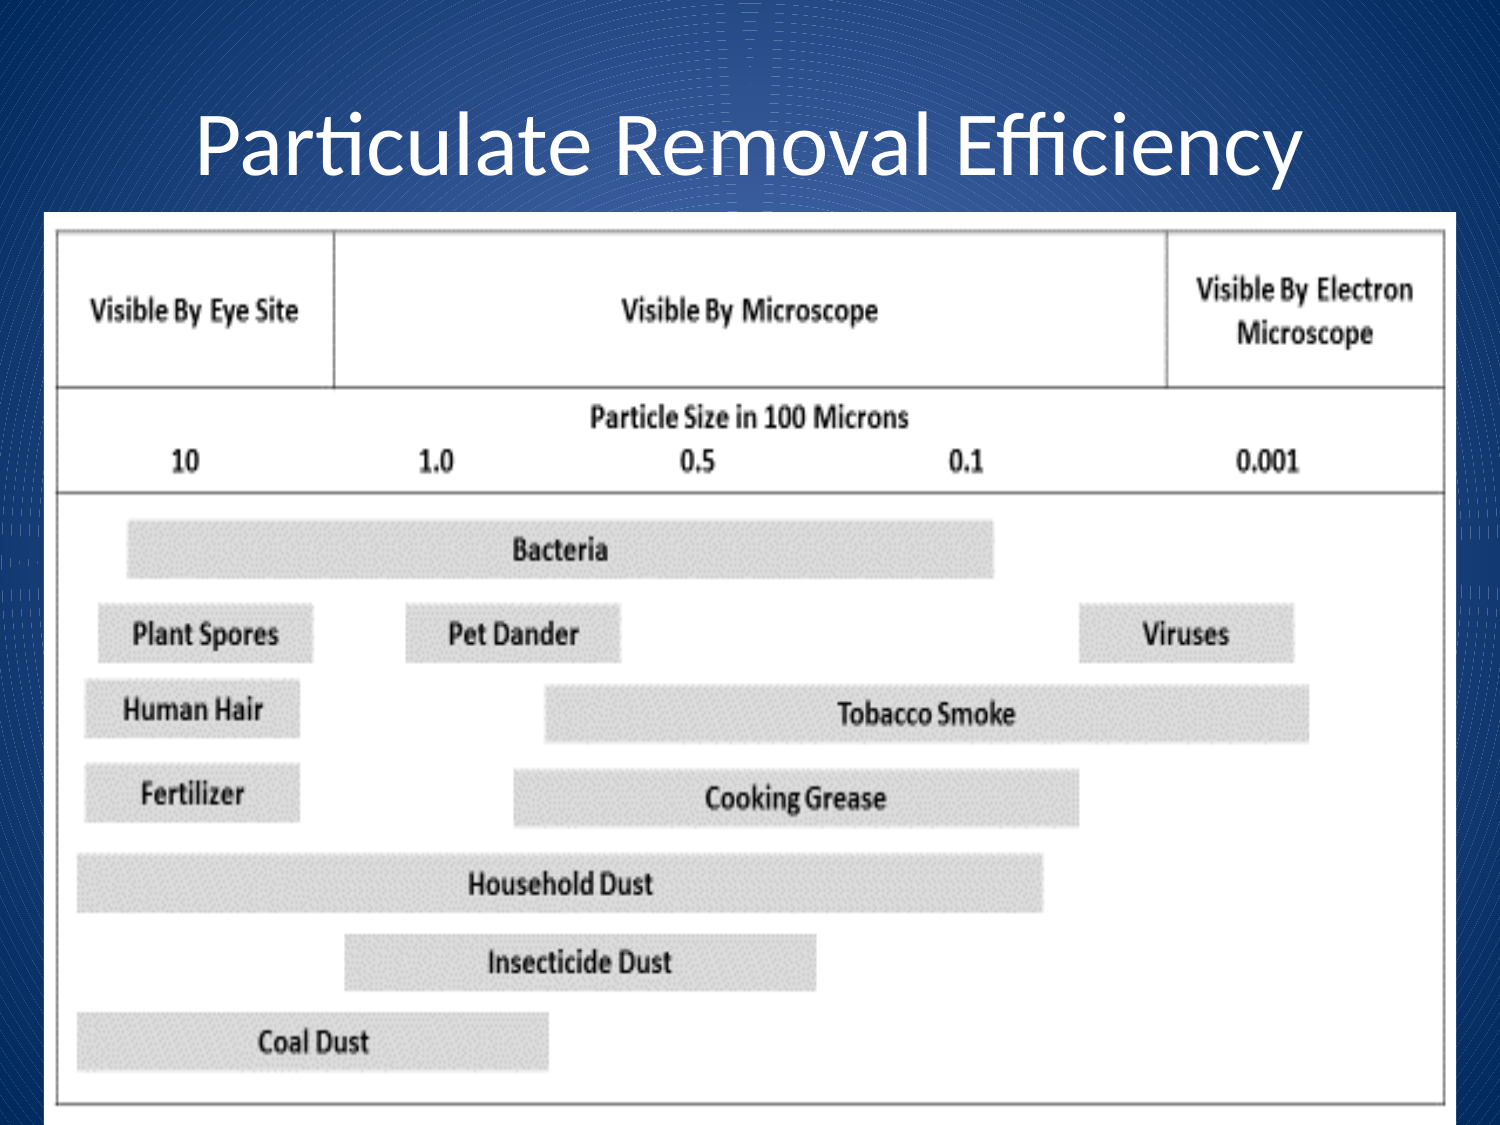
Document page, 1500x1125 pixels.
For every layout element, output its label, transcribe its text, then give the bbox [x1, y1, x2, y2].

picture [43, 212, 1457, 1125]
title Particulate Removal Efficiency [75, 45, 1425, 209]
